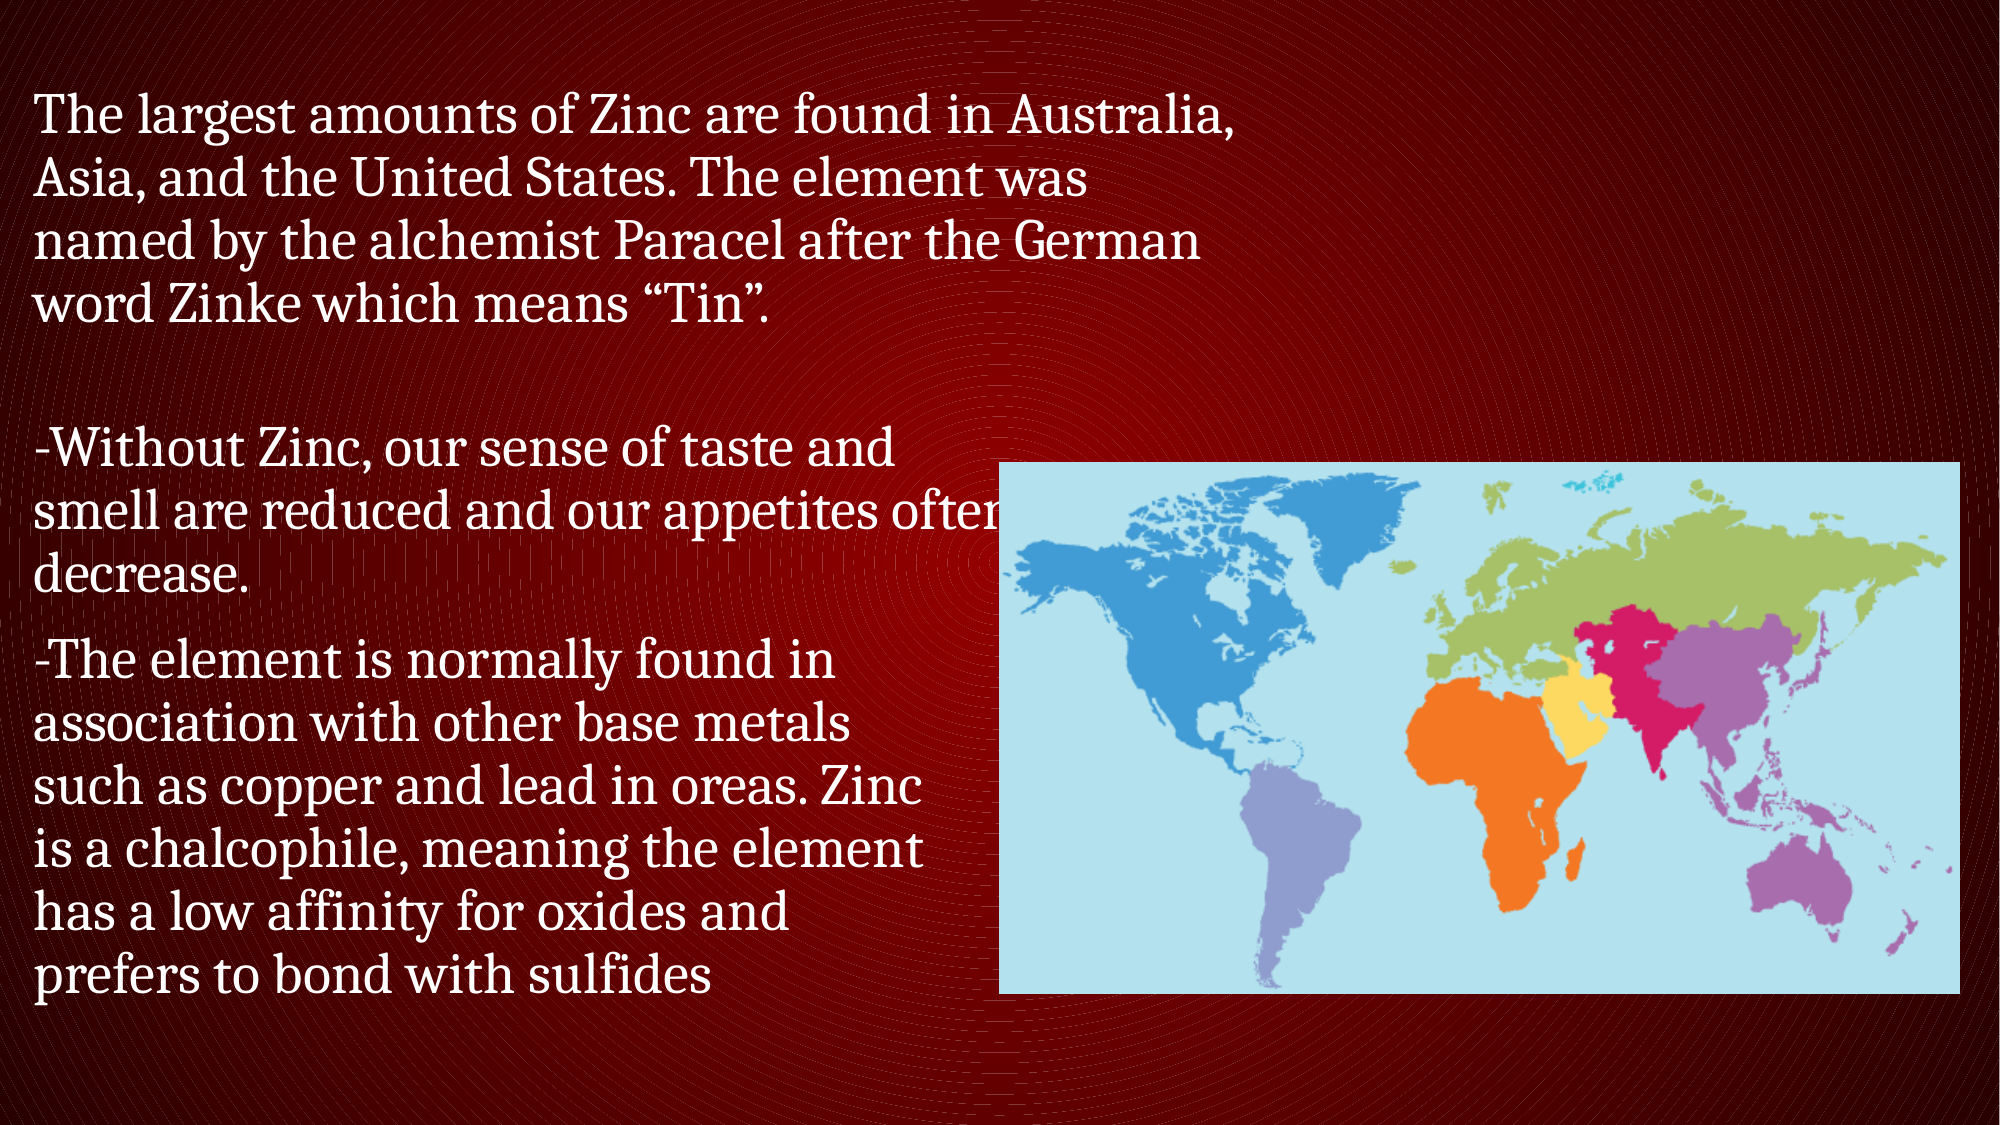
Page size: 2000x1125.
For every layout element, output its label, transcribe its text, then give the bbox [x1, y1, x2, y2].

picture [999, 461, 1960, 995]
text_box -Without Zinc, our sense of taste and smell are reduced and our appetites often decrease. [19, 408, 1047, 613]
text_box -The element is normally found in association with other base metals such as copper and lead in oreas. Zinc is a chalcophile, meaning the element has a low affinity for oxides and prefers to bond with sulfides [19, 621, 965, 1014]
text_box The largest amounts of Zinc are found in Australia, Asia, and the United States. The element was named by the alchemist Paracel after the German word Zinke which means “Tin”. [19, 75, 1260, 343]
